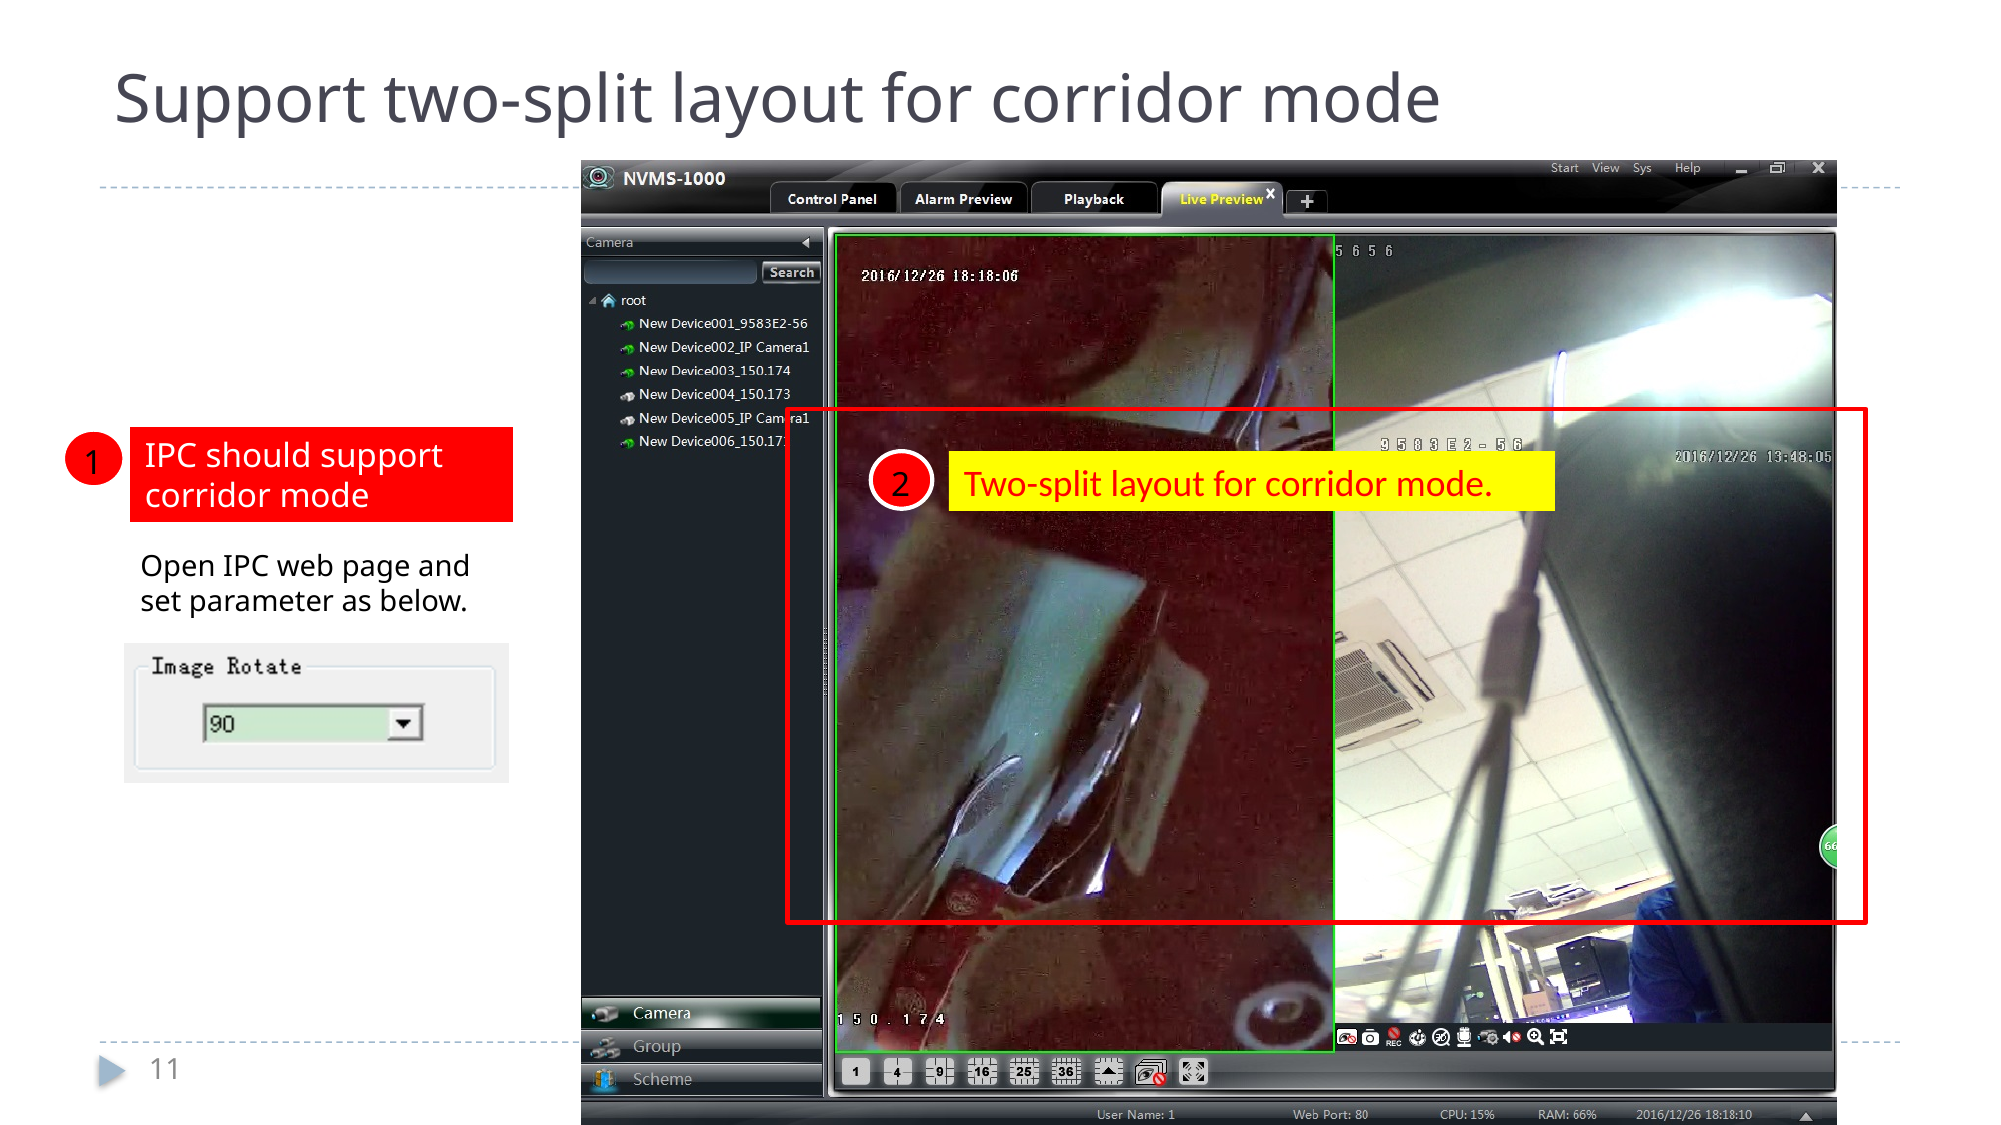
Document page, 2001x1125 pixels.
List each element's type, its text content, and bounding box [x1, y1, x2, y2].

title Support two-split layout for corridor mode [99, 0, 1900, 144]
picture [581, 160, 1837, 1125]
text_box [870, 450, 938, 512]
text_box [62, 426, 514, 783]
text_box [1843, 407, 1867, 924]
slide_number 11 [133, 1042, 568, 1103]
